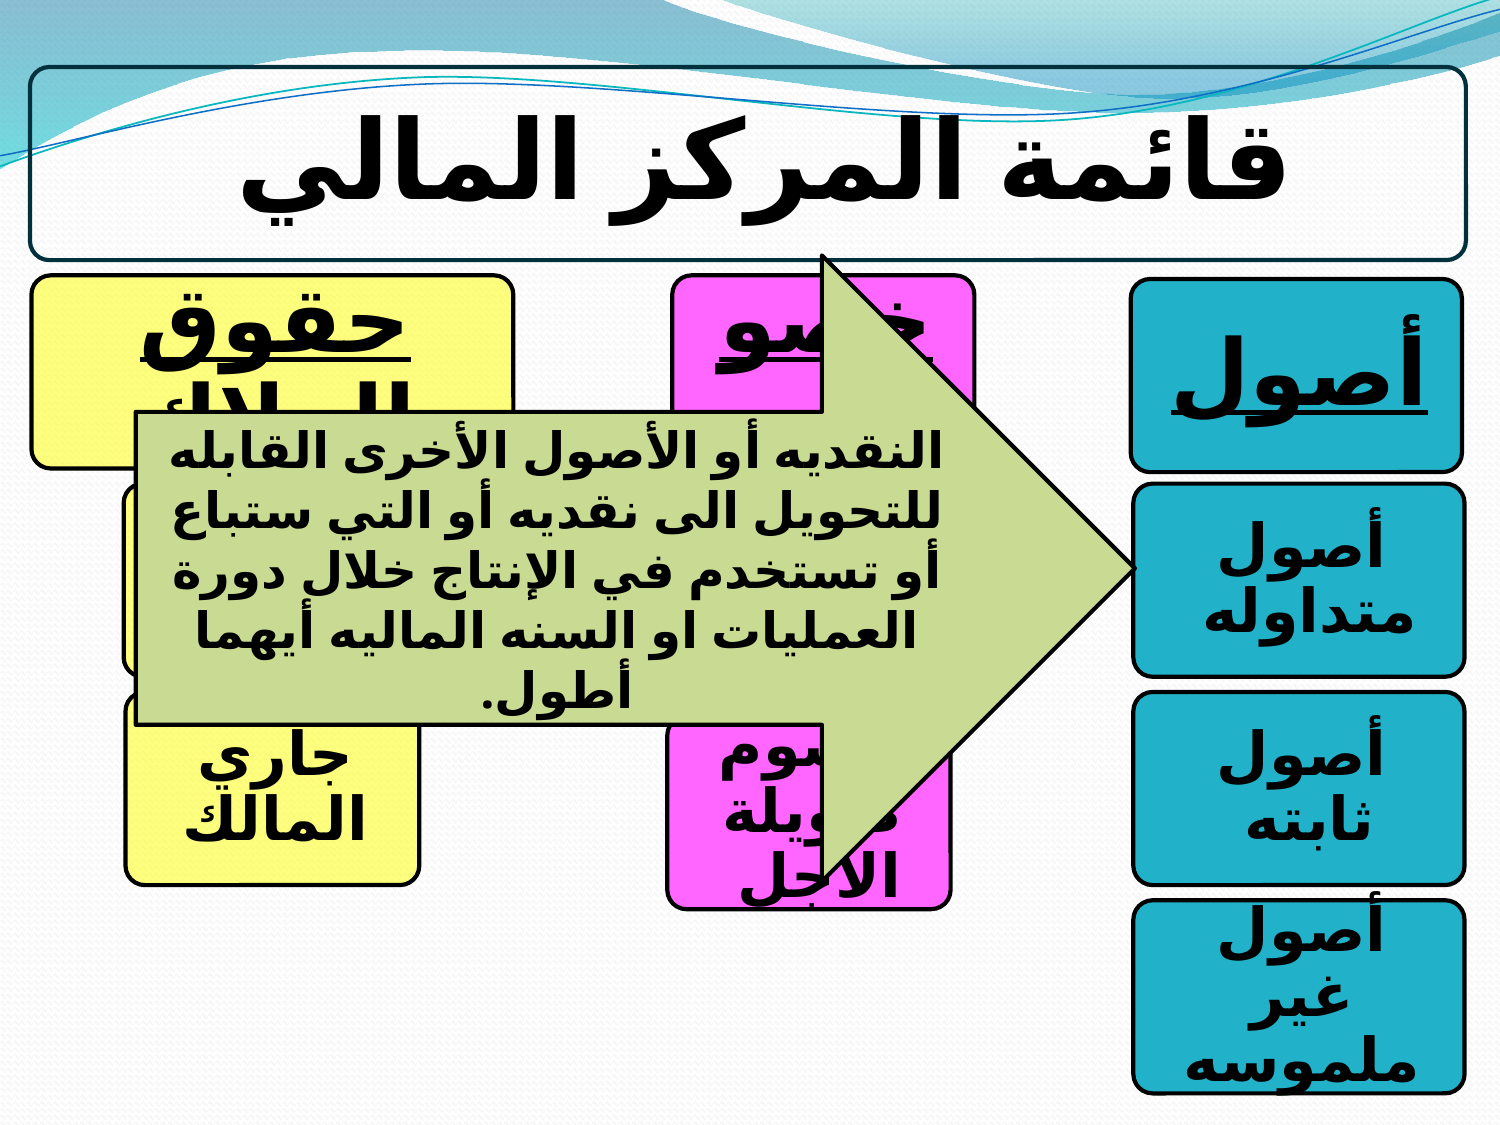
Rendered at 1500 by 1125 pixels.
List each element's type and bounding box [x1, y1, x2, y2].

text_box [29, 66, 1467, 1095]
